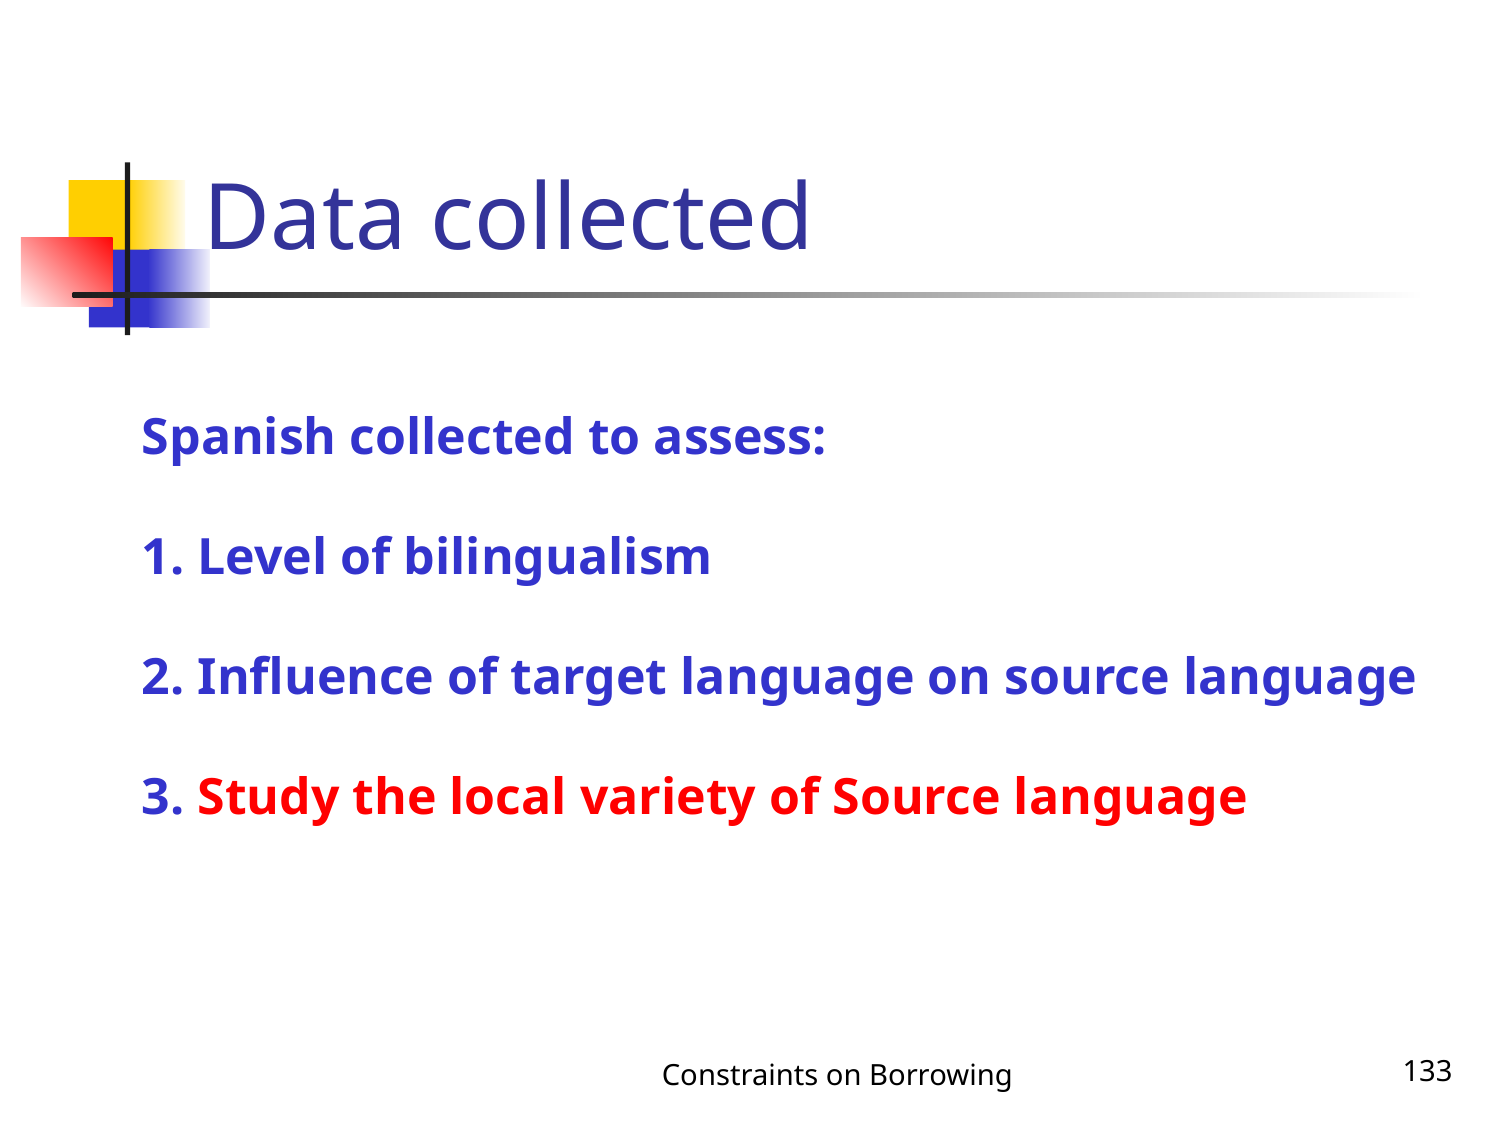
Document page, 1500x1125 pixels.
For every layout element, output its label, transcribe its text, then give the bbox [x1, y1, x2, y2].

footer Constraints on Borrowing [599, 1023, 1076, 1100]
text_box Spanish collected to assess: 1. Level of bilingualism 2. Influence of target language on source language 3. Study the local variety of Source language [127, 397, 1433, 832]
title Data collected [188, 34, 1468, 276]
slide_number 133 [1154, 1023, 1468, 1100]
